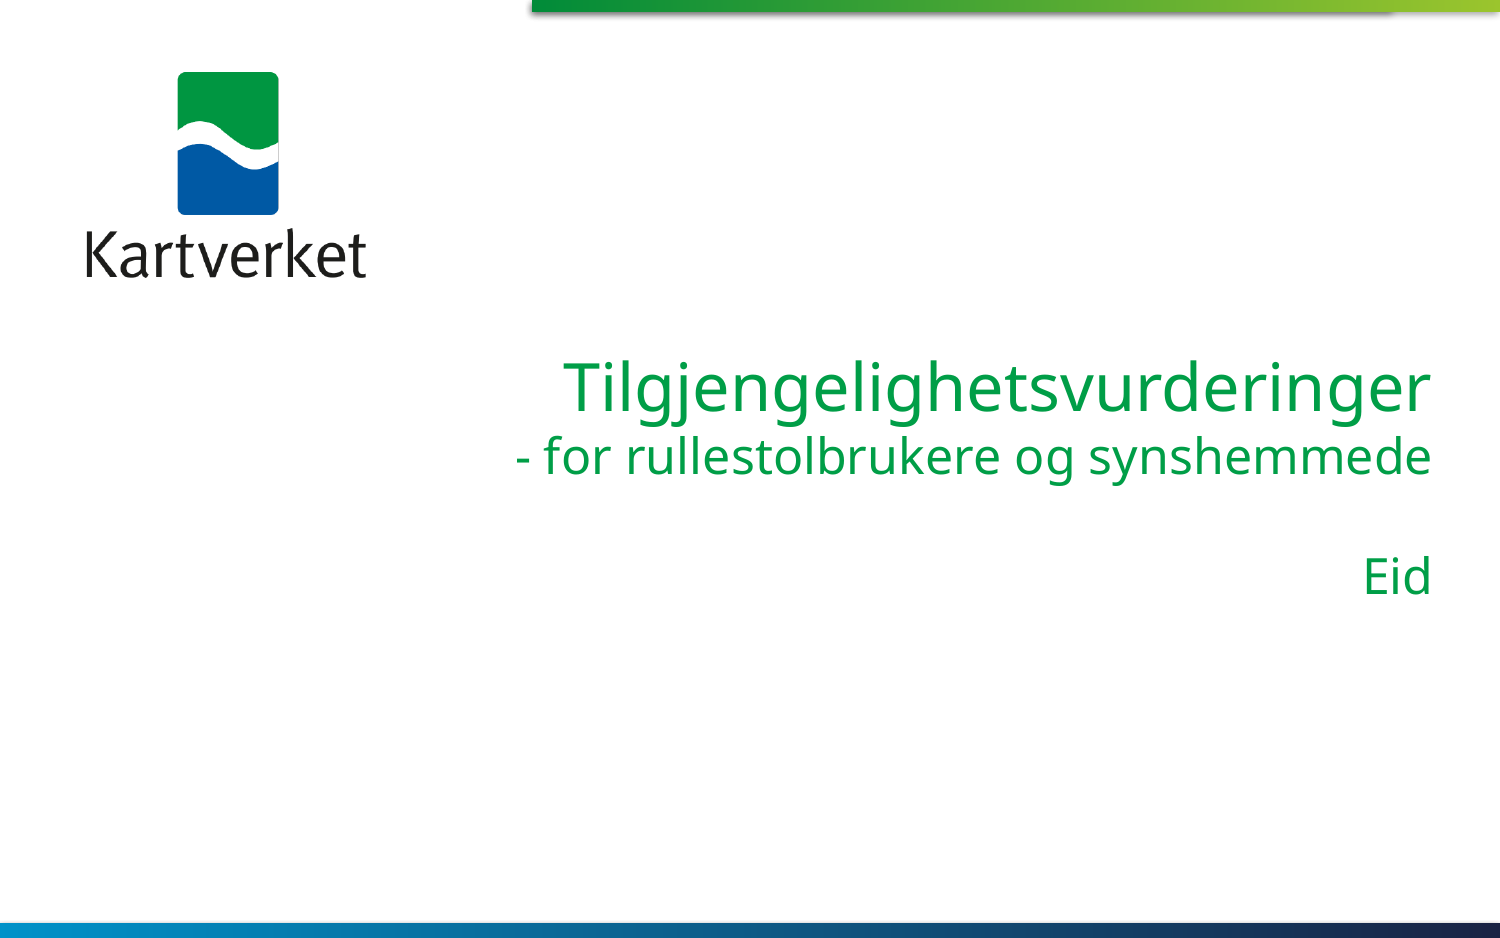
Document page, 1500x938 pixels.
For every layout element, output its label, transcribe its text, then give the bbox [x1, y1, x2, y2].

text_box Tilgjengelighetsvurderinger - for rullestolbrukere og synshemmede Eid [66, 337, 1449, 613]
